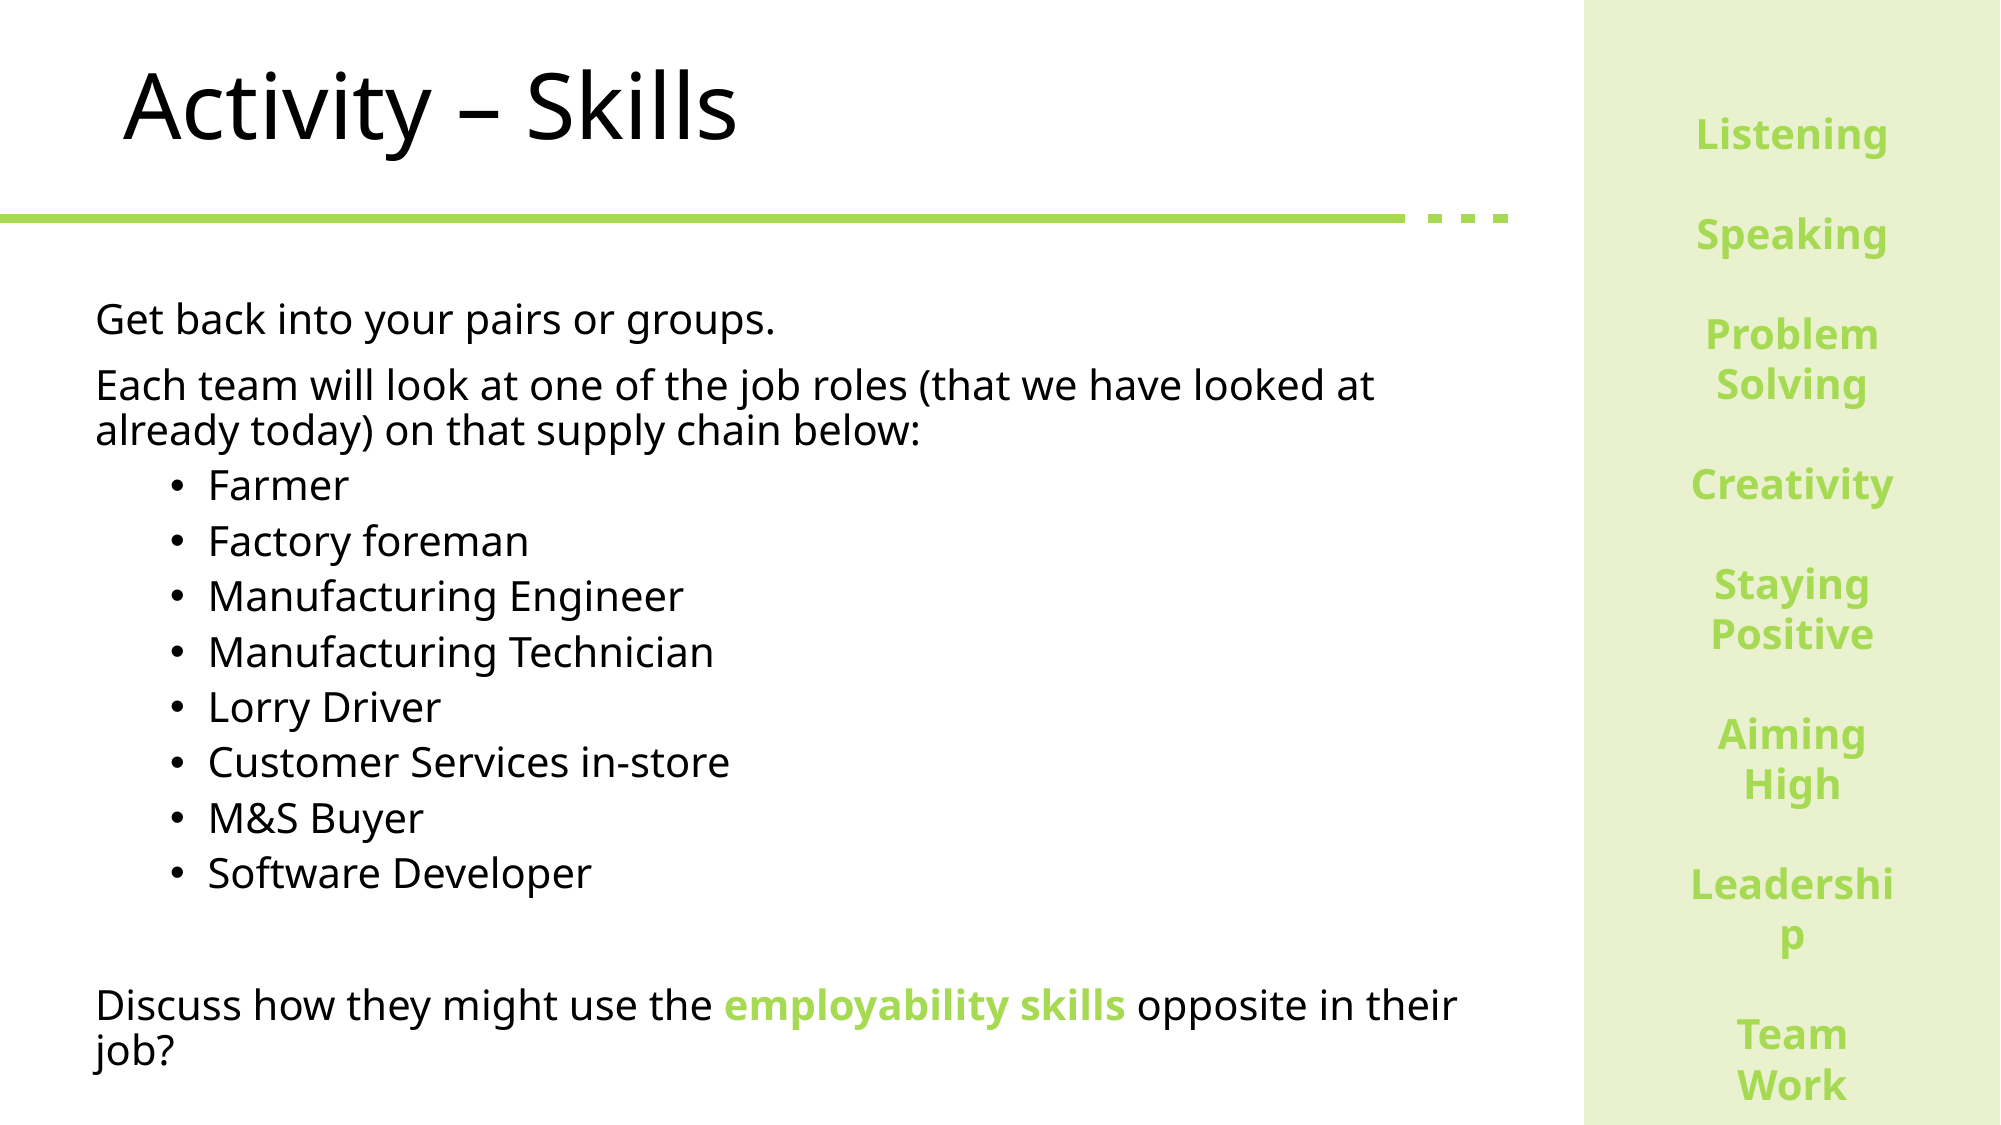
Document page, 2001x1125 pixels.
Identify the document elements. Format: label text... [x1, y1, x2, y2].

text_box [1461, 214, 1475, 223]
text_box Listening Speaking Problem Solving Creativity Staying Positive Aiming High Leadership Team Work [1665, 100, 1920, 1116]
text_box [0, 214, 1405, 223]
text_box [1493, 214, 1508, 223]
text_box [1584, 0, 2000, 1125]
title Activity – Skills [108, 41, 1584, 177]
list Get back into your pairs or groups. Each team will look at one of the job roles (that we have looked at already today) on that supply chain below: Farmer Factory foreman Manufacturing Engineer Manufacturing Technician Lorry Driver Customer Services in-store M&S Buyer Software Developer Discuss how they might use the employability skills opposite in their job? [80, 291, 1486, 942]
text_box [1428, 214, 1442, 223]
